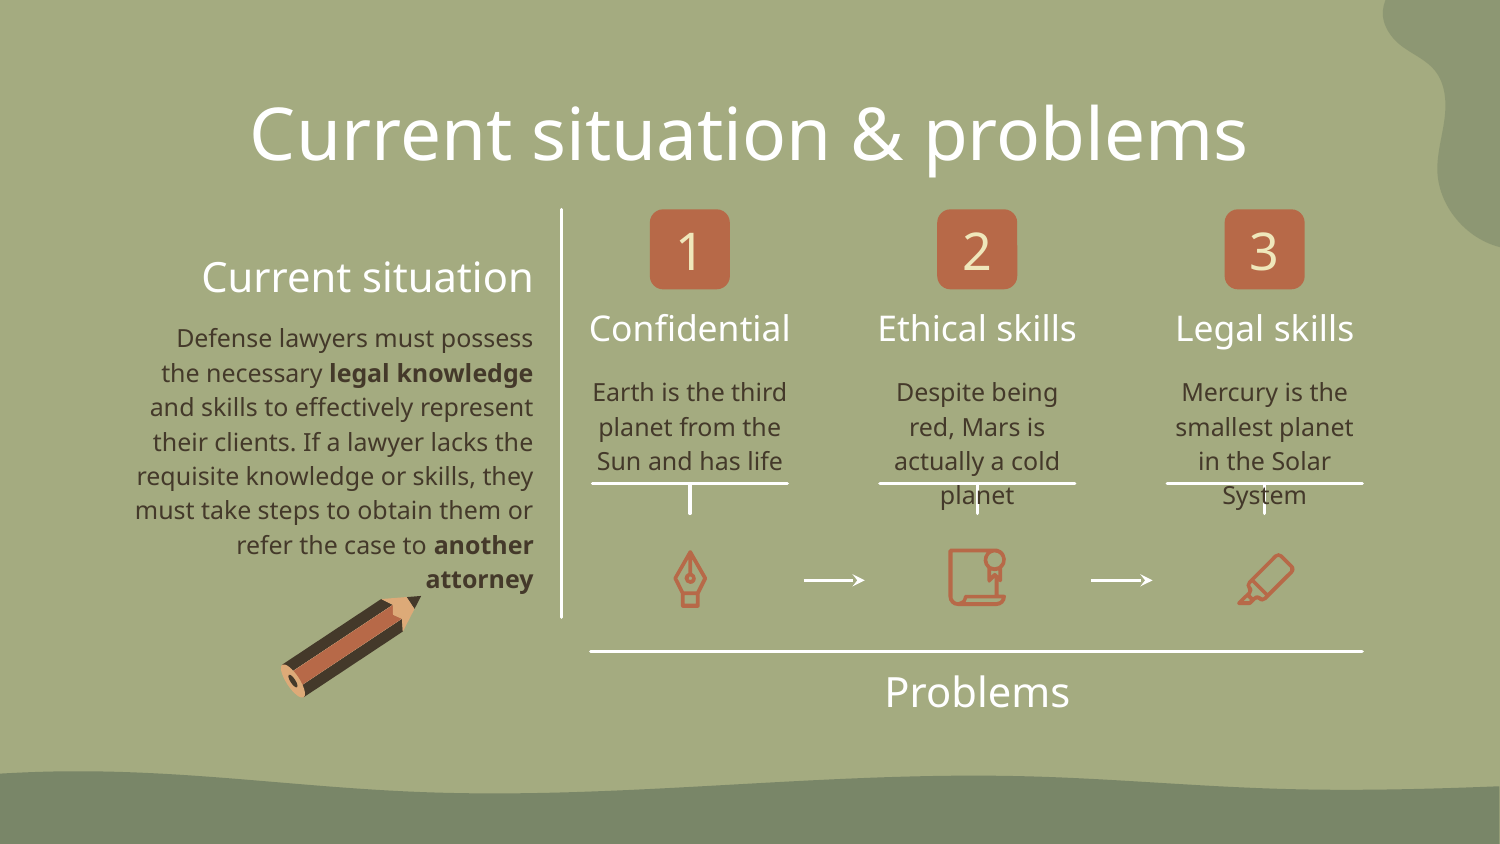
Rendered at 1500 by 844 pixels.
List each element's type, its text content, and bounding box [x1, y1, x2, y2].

text_box [948, 548, 1006, 607]
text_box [308, 572, 398, 723]
text_box 3 [1224, 209, 1305, 290]
text_box Defense lawyers must possess the necessary legal knowledge and skills to effectively represent their clients. If a lawyer lacks the requisite knowledge or skills, they must take steps to obtain them or refer the case to another attorney [118, 303, 549, 591]
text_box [592, 483, 788, 514]
text_box Legal skills [1148, 295, 1382, 357]
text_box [1166, 483, 1363, 514]
text_box 1 [649, 209, 730, 290]
text_box Confidential [573, 295, 807, 357]
text_box Mercury is the smallest planet in the Solar System [1148, 357, 1382, 472]
text_box 2 [937, 209, 1018, 290]
text_box Current situation [118, 235, 549, 303]
text_box Problems [852, 669, 1103, 731]
text_box Despite being red, Mars is actually a cold planet [860, 357, 1094, 472]
text_box Earth is the third planet from the Sun and has life [573, 357, 807, 472]
text_box [673, 550, 708, 608]
text_box Ethical skills [860, 295, 1094, 357]
text_box [1237, 553, 1295, 606]
title Current situation & problems [118, 72, 1382, 167]
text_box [879, 483, 1076, 514]
